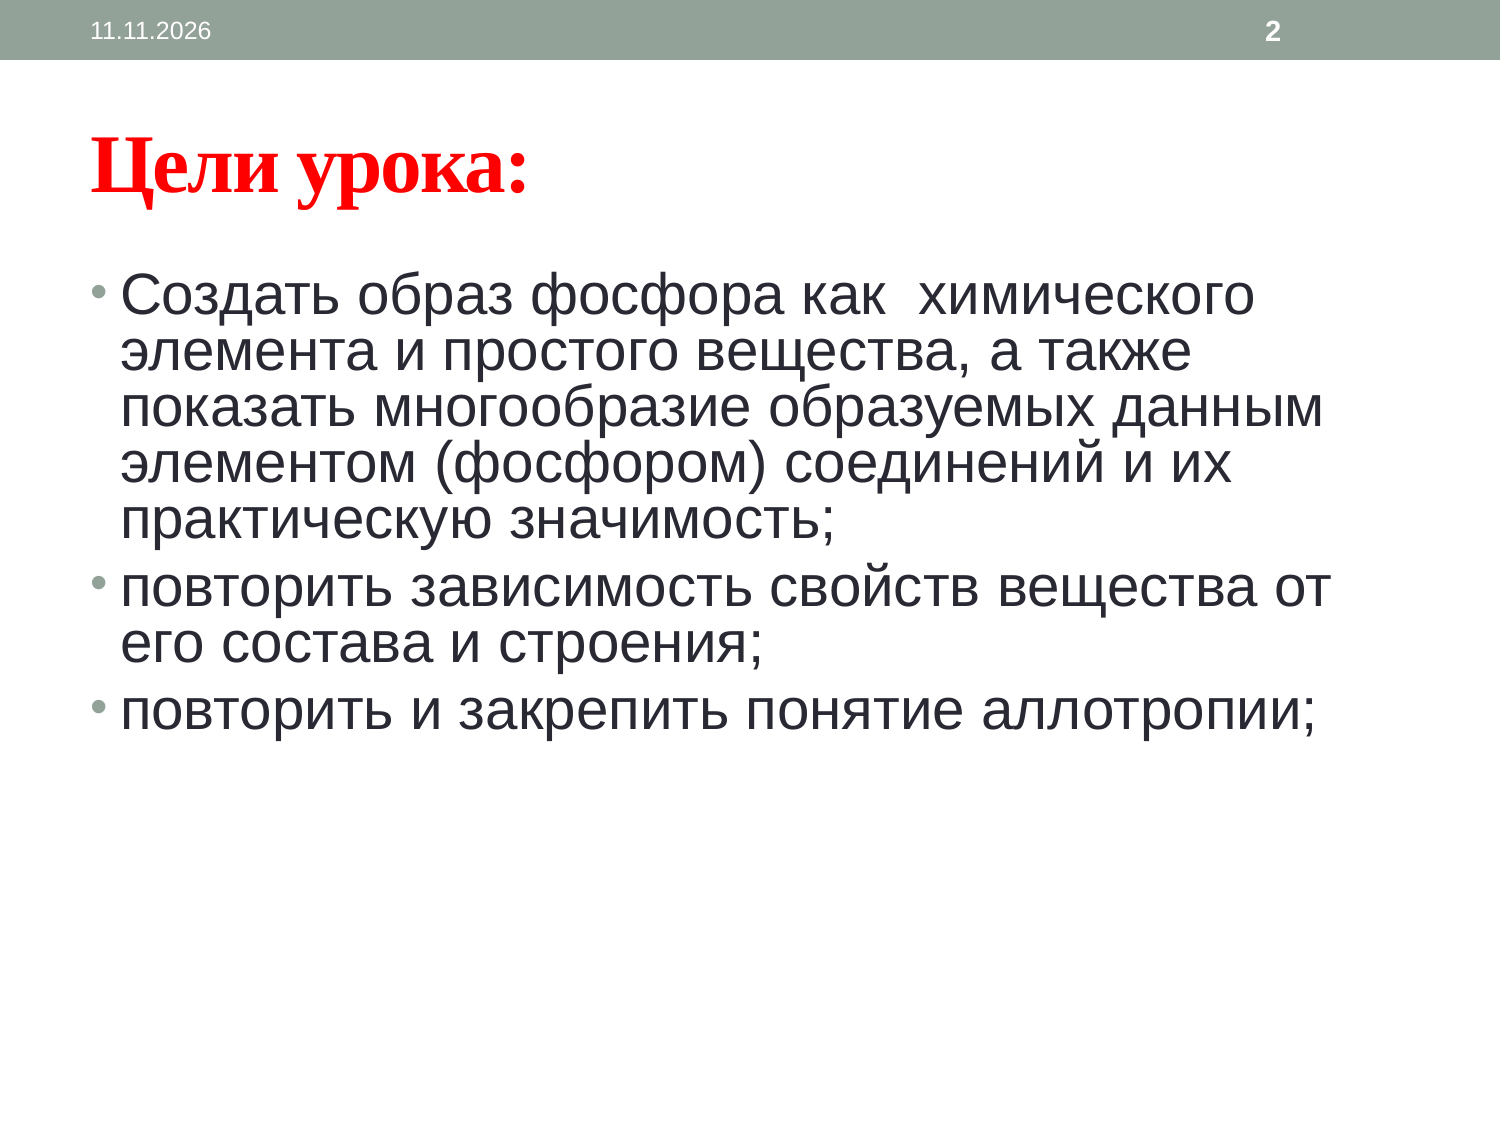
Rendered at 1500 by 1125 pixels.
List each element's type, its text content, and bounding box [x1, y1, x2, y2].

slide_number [75, 3, 550, 57]
title Цели урока: [75, 75, 632, 244]
slide_number 2 [1250, 3, 1425, 57]
list Создать образ фосфора как химического элемента и простого вещества, а также показать многообразие образуемых данным элементом (фосфором) соединений и их практическую значимость; повторить зависимость свойств вещества от его состава и строения; повторить и закрепить понятие аллотропии; [75, 262, 1425, 1063]
